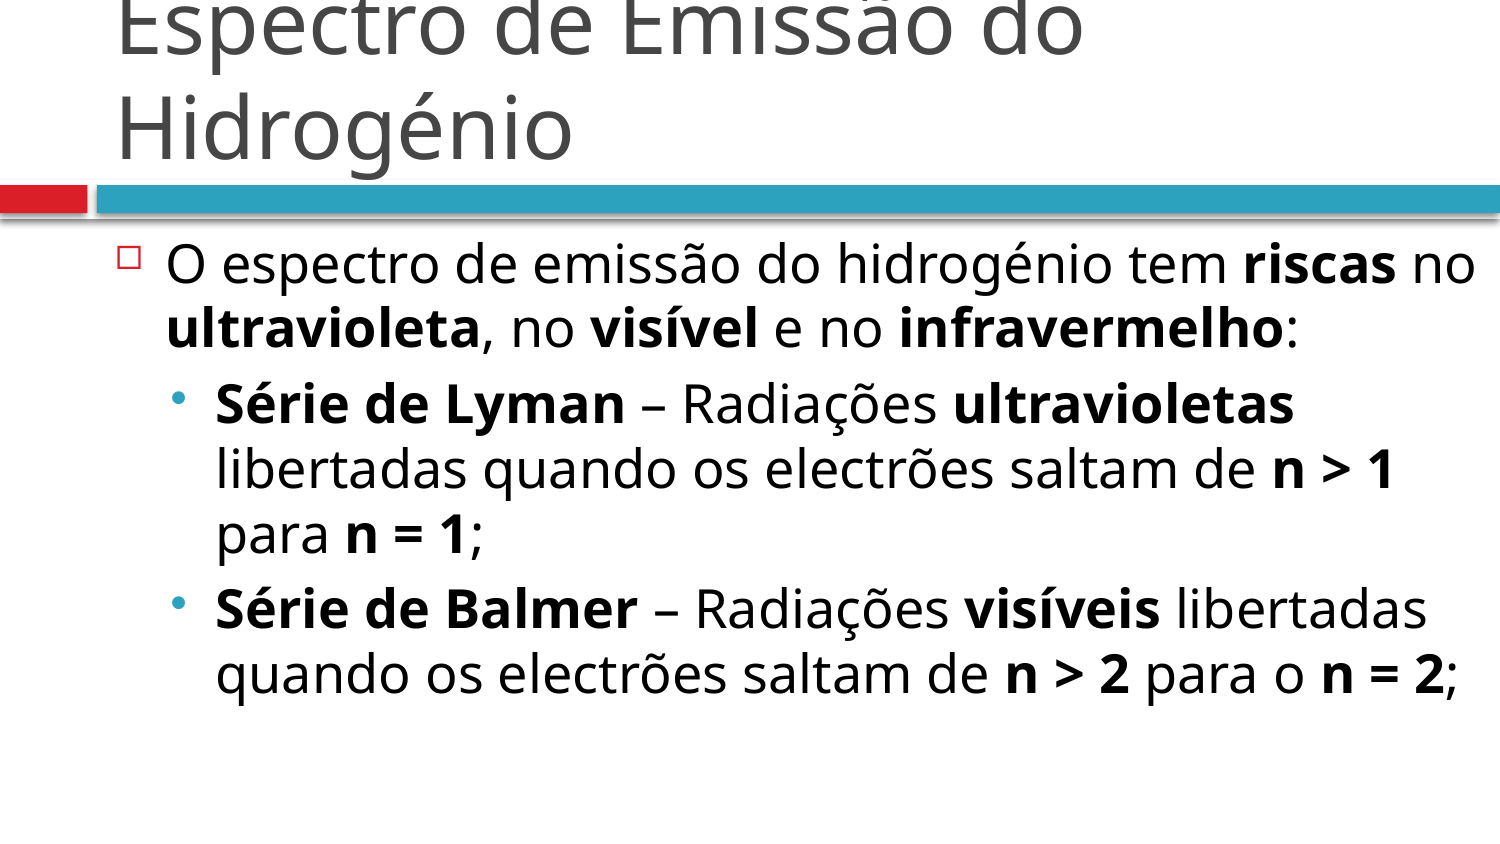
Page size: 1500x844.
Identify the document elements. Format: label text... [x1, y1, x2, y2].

title Espectro de Emissão do Hidrogénio [99, 19, 1438, 185]
list O espectro de emissão do hidrogénio tem riscas no ultravioleta, no visível e no infravermelho: Série de Lyman – Radiações ultravioletas libertadas quando os electrões saltam de n > 1 para n = 1; Série de Balmer – Radiações visíveis libertadas quando os electrões saltam de n > 2 para o n = 2; [99, 221, 1500, 759]
